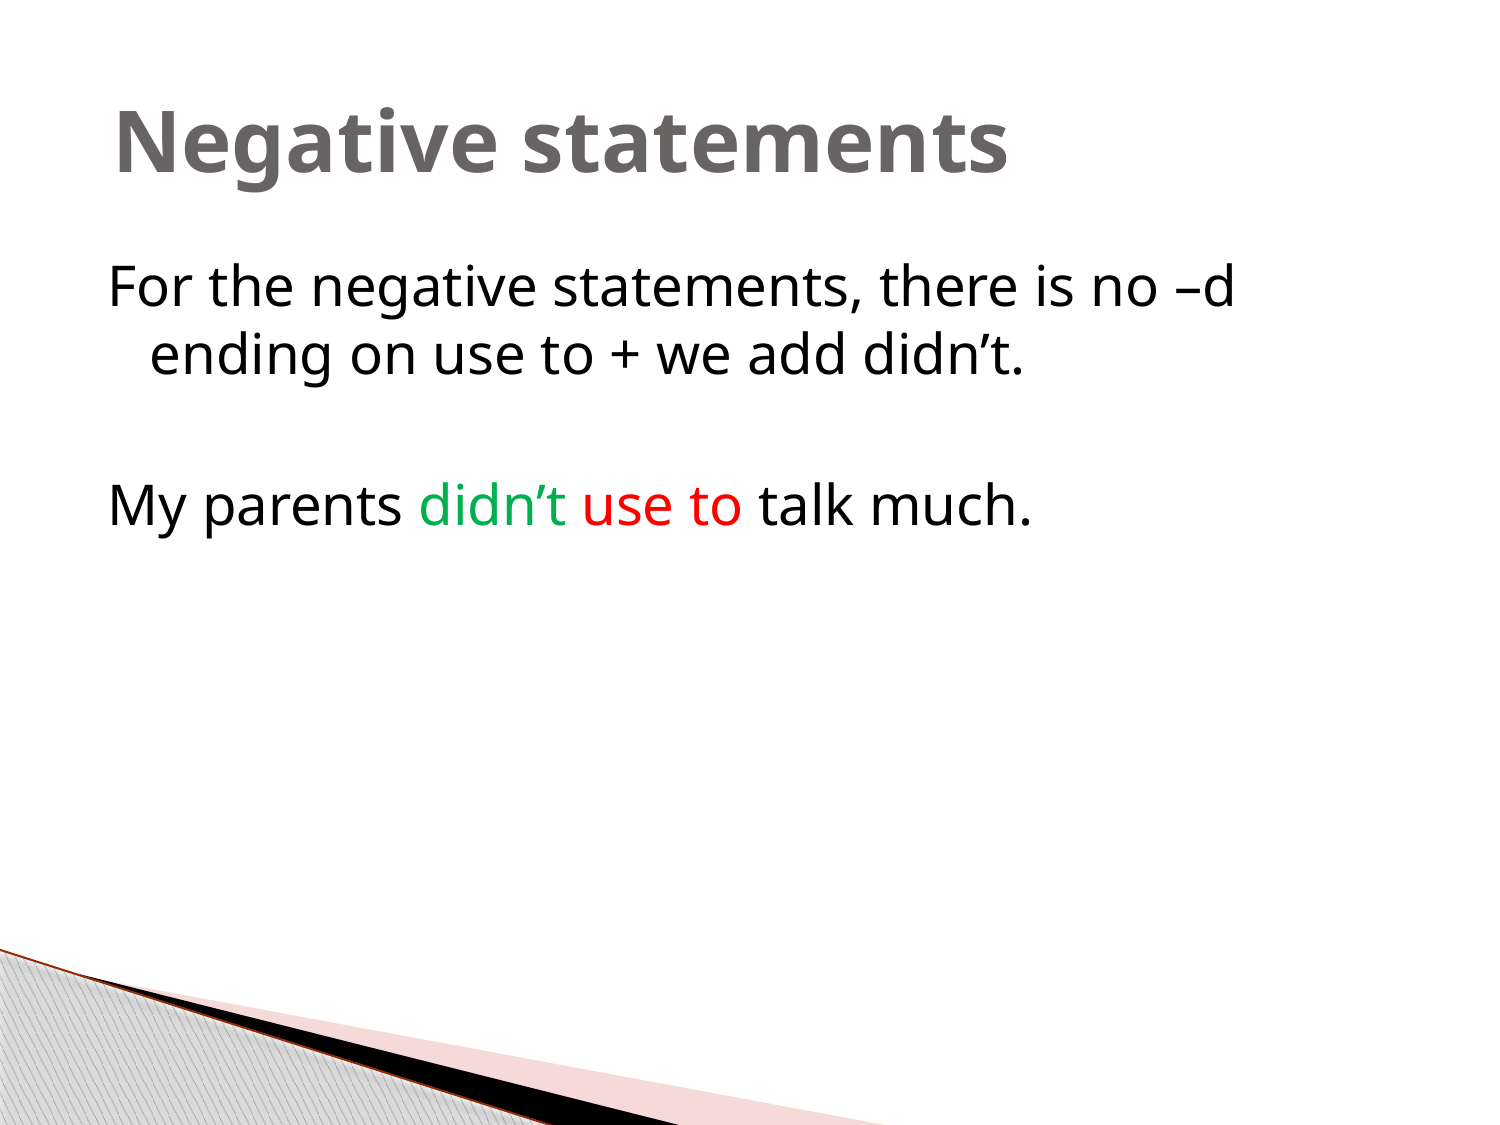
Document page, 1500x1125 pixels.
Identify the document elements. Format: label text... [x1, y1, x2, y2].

title Negative statements [75, 45, 1425, 233]
list For the negative statements, there is no –d ending on use to + we add didn’t. My parents didn’t use to talk much. [75, 243, 1425, 986]
